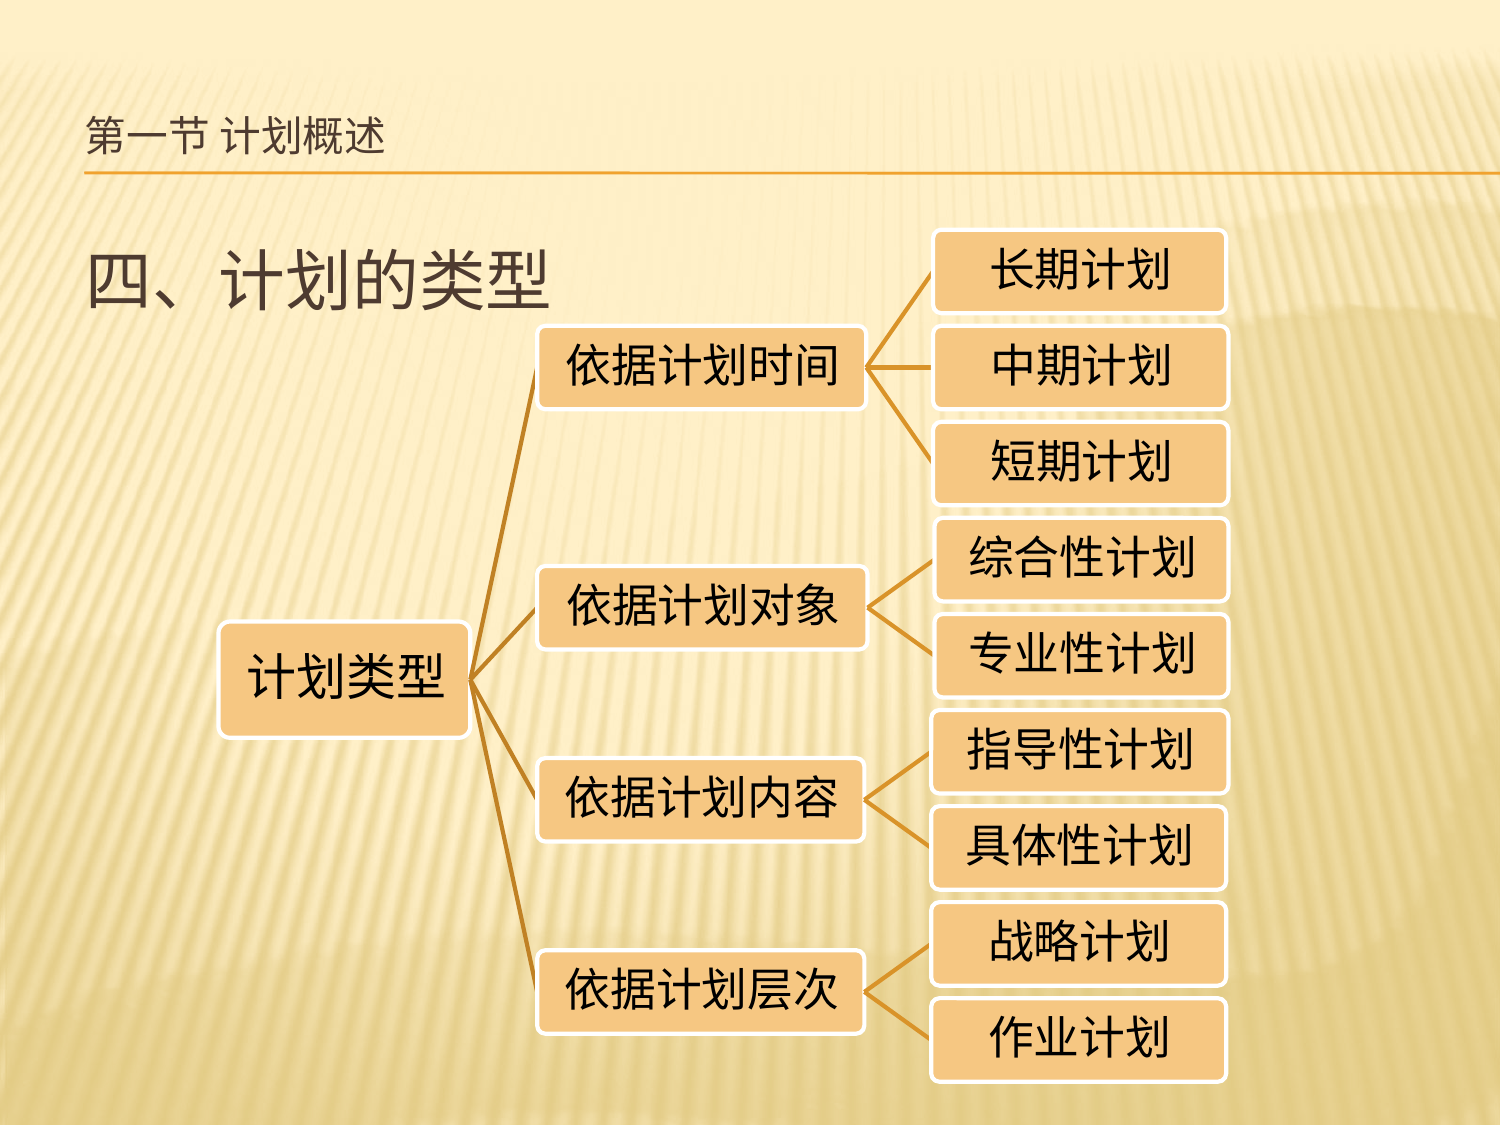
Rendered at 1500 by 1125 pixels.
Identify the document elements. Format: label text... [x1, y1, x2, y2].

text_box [0, 228, 1448, 1083]
title 第一节 计划概述 [70, 35, 1425, 213]
